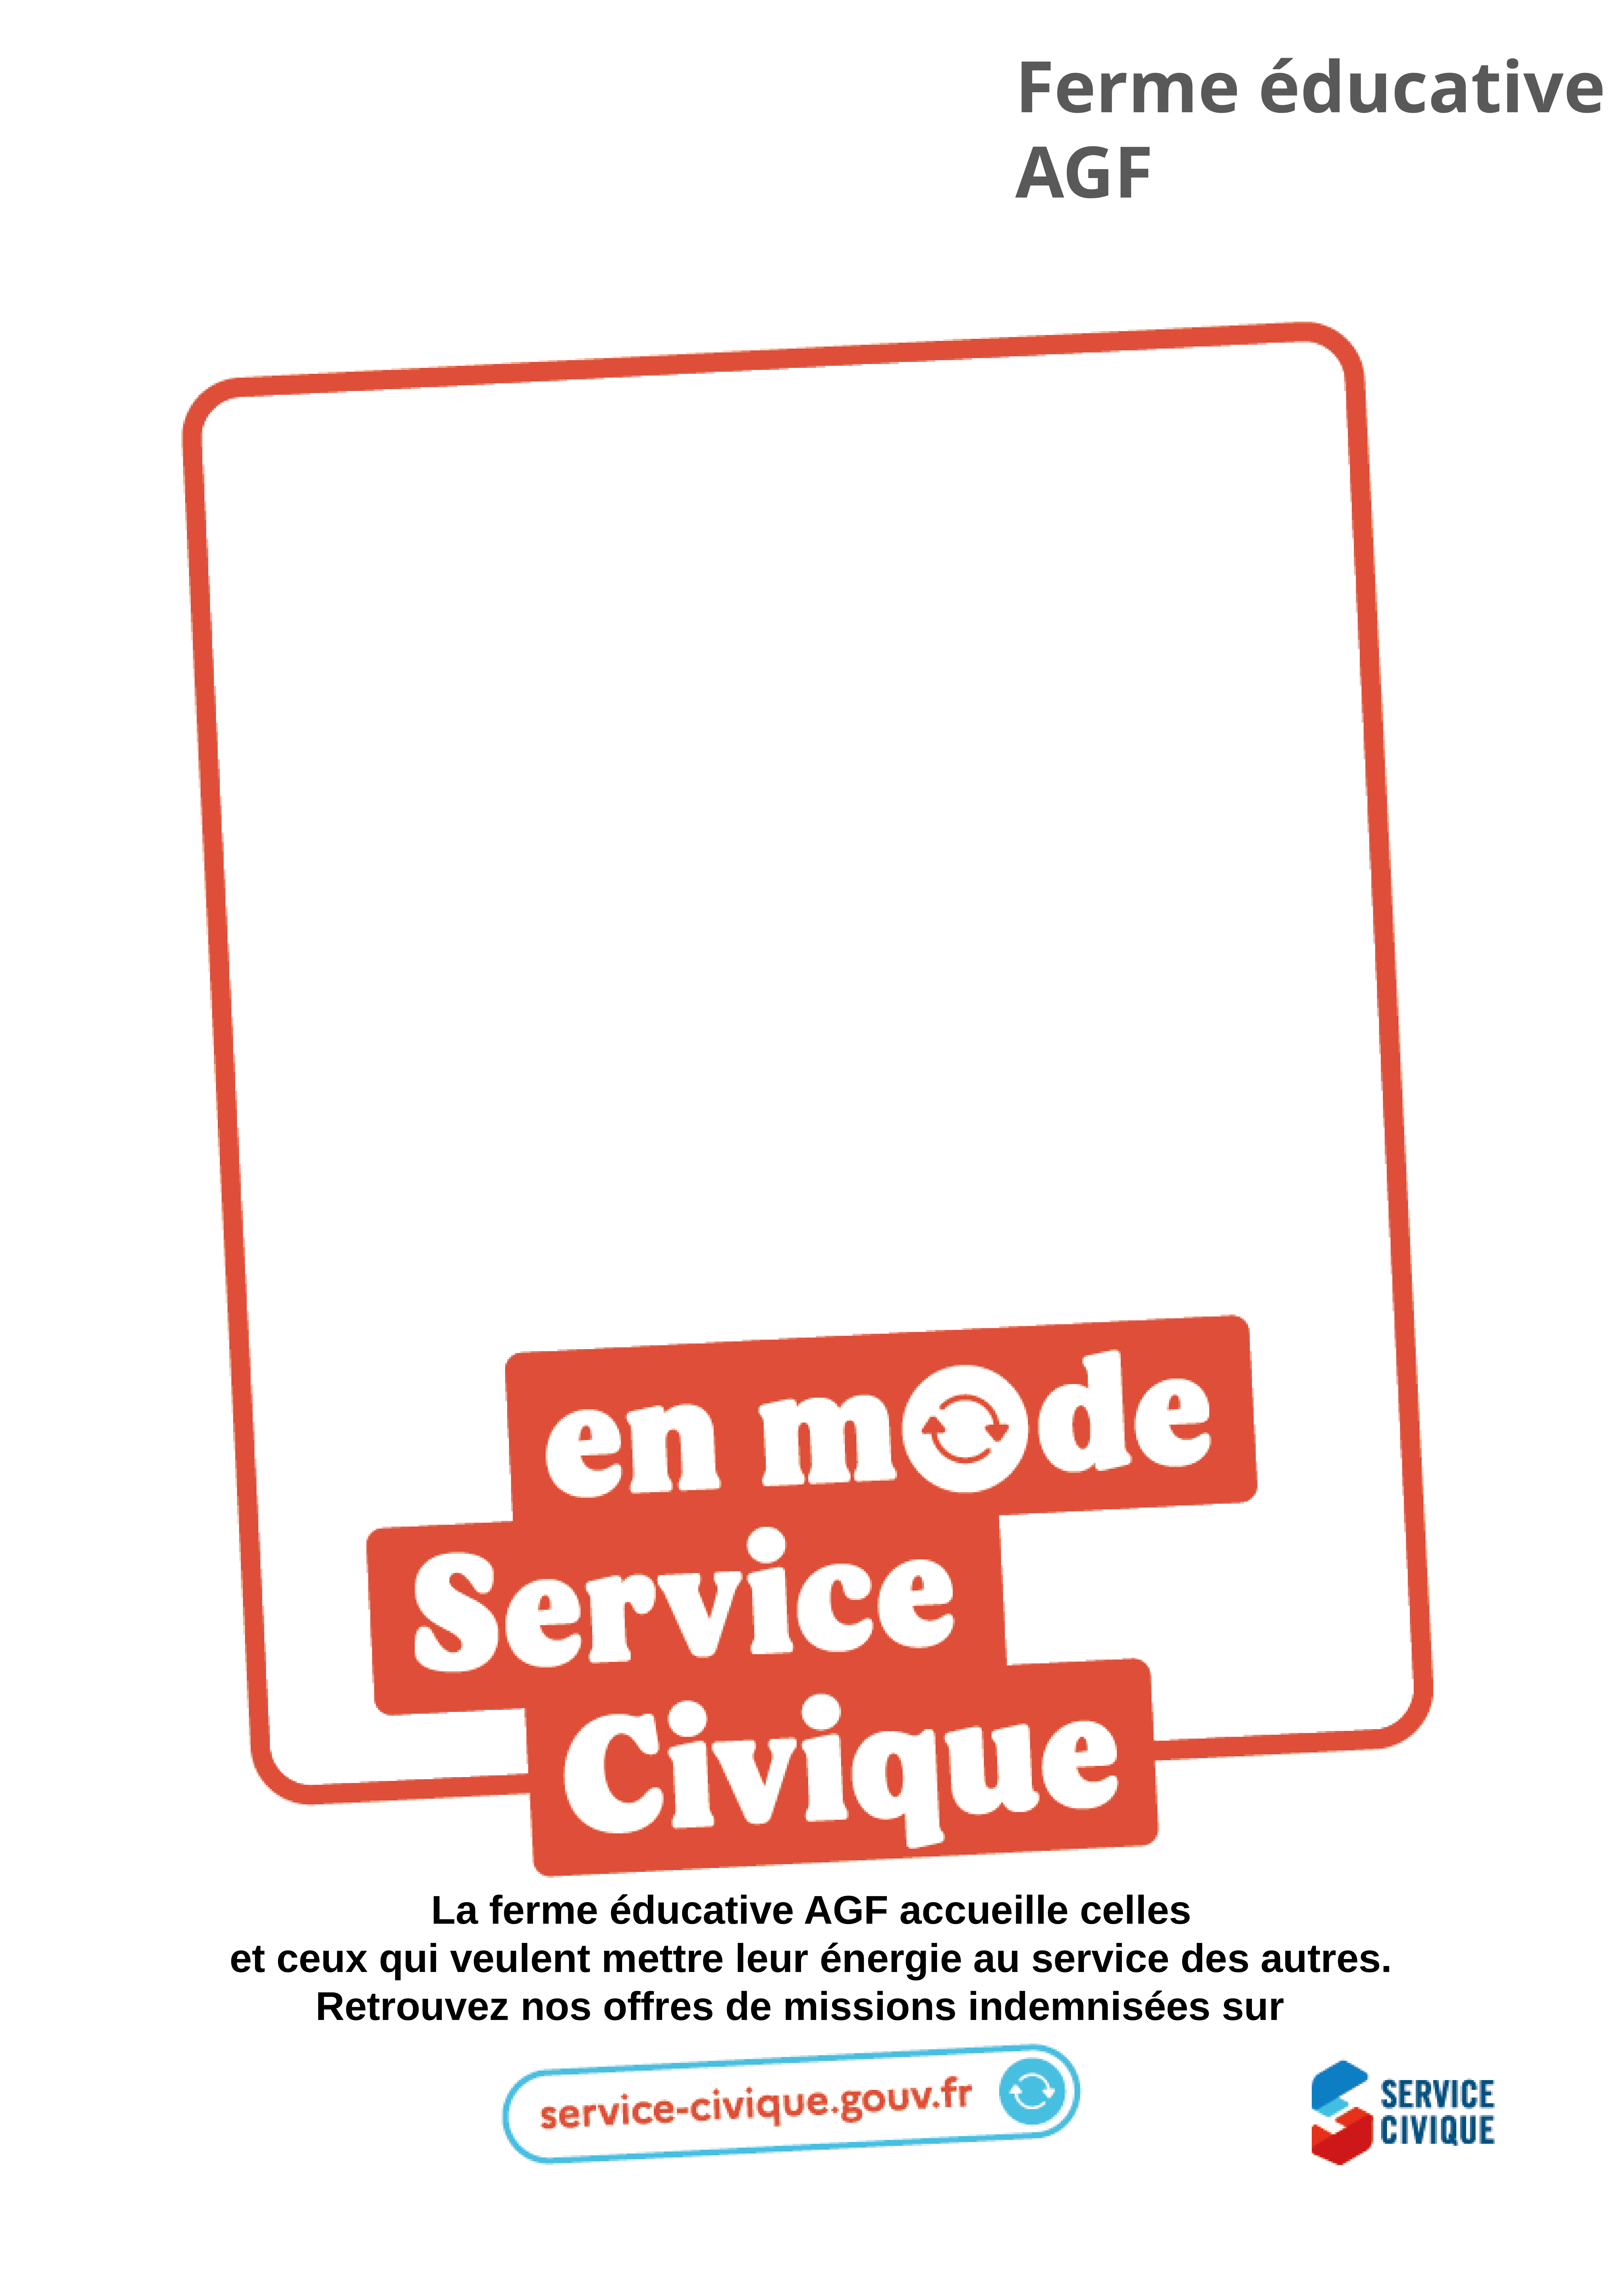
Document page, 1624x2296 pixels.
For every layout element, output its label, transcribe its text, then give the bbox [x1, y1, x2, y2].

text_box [200, 1018, 1624, 2053]
text_box [115, 54, 686, 305]
text_box Ferme éducative AGF [1011, 37, 1624, 216]
text_box [161, 1879, 198, 2053]
picture [0, 0, 1624, 2296]
